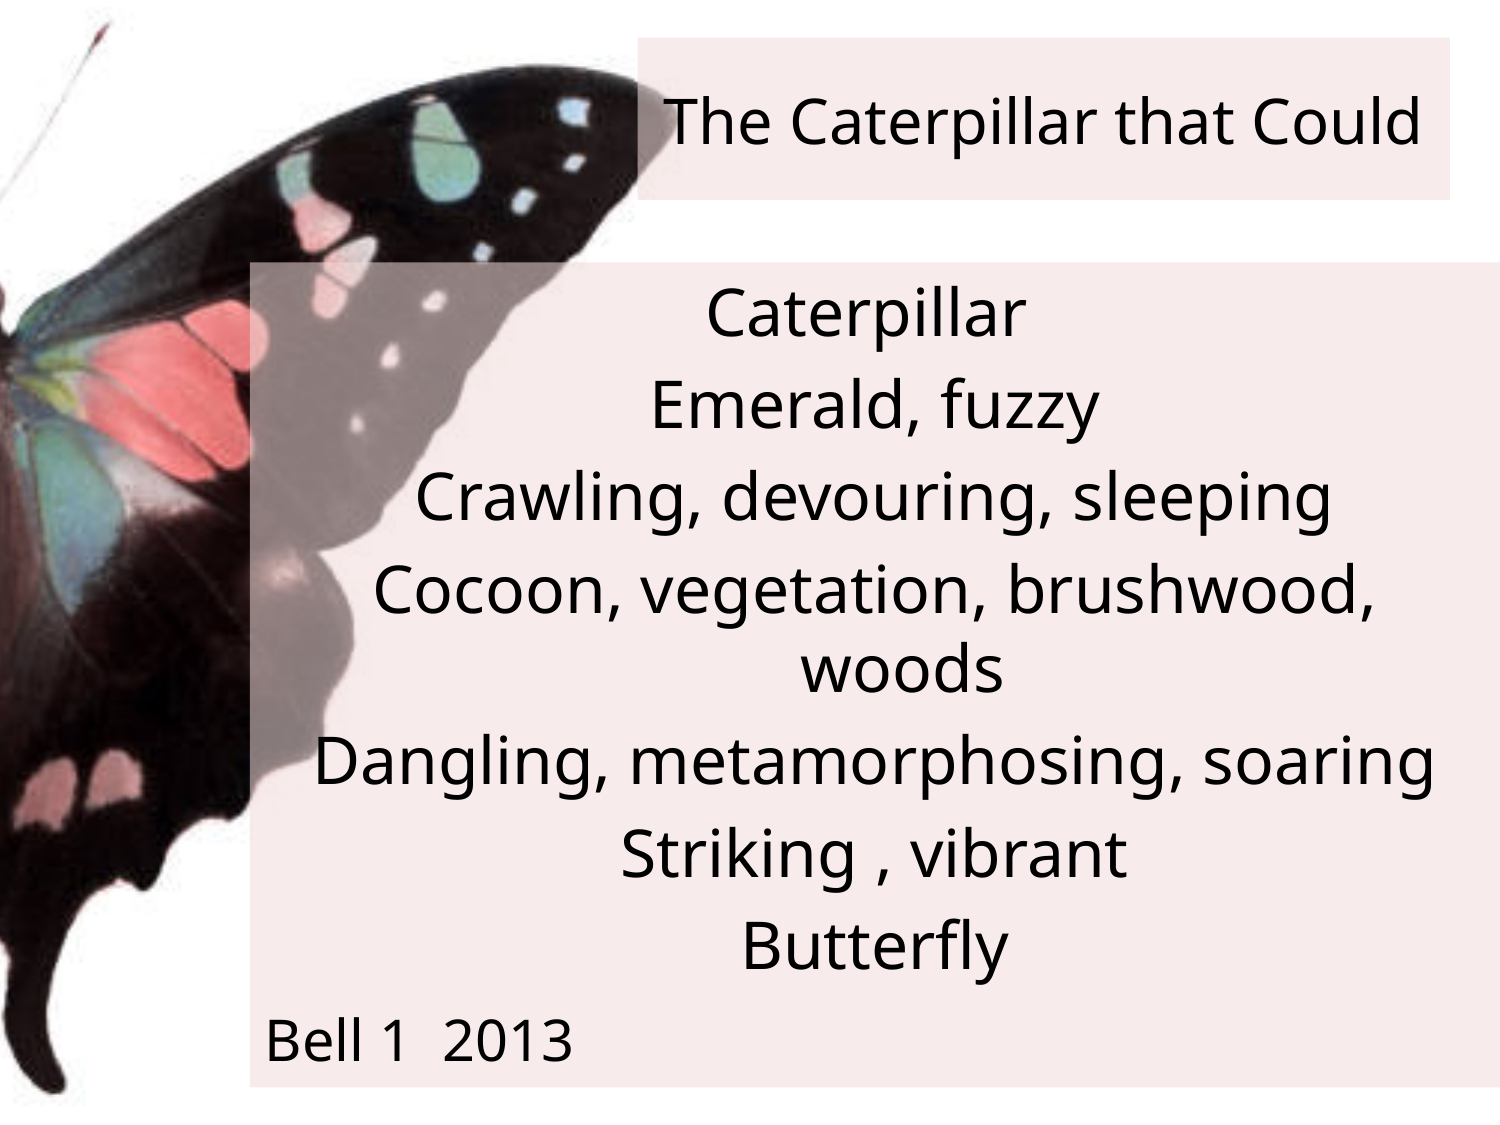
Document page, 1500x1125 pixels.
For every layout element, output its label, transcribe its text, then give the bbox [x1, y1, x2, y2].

list Caterpillar Emerald, fuzzy Crawling, devouring, sleeping Cocoon, vegetation, brushwood, woods Dangling, metamorphosing, soaring Striking , vibrant Butterfly Bell 1 2013 [249, 262, 1500, 1088]
title The Caterpillar that Could [637, 37, 1450, 200]
picture [0, 0, 716, 1116]
